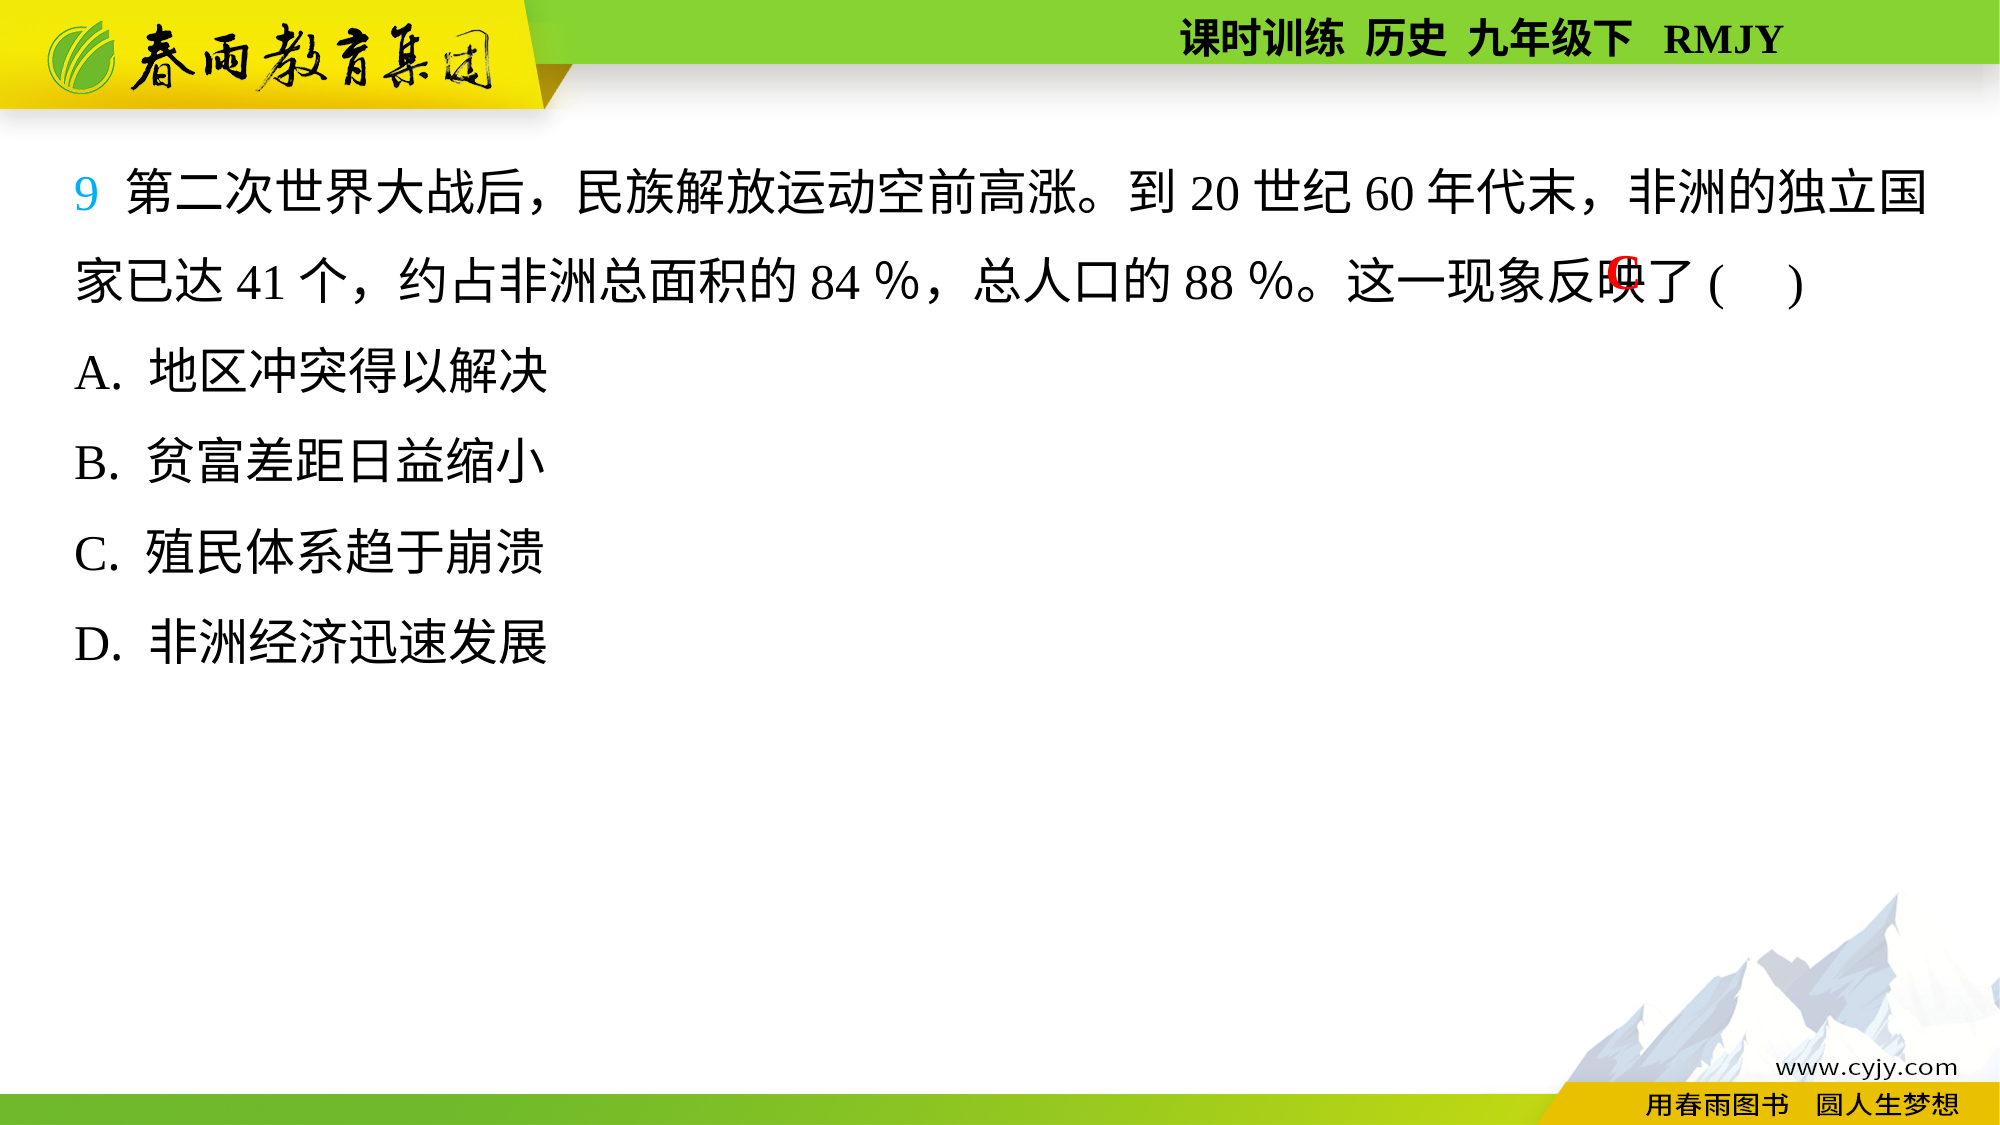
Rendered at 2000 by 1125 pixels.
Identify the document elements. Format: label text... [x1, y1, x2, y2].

picture [0, 0, 2000, 1125]
list 9 第二次世界大战后，民族解放运动空前高涨。到20世纪60年代末，非洲的独立国家已达41个，约占非洲总面积的84％，总人口的88％。这一现象反映了( ) A. 地区冲突得以解决 B. 贫富差距日益缩小 C. 殖民体系趋于崩溃 D. 非洲经济迅速发展 [59, 122, 1944, 683]
text_box C [1590, 231, 1657, 307]
